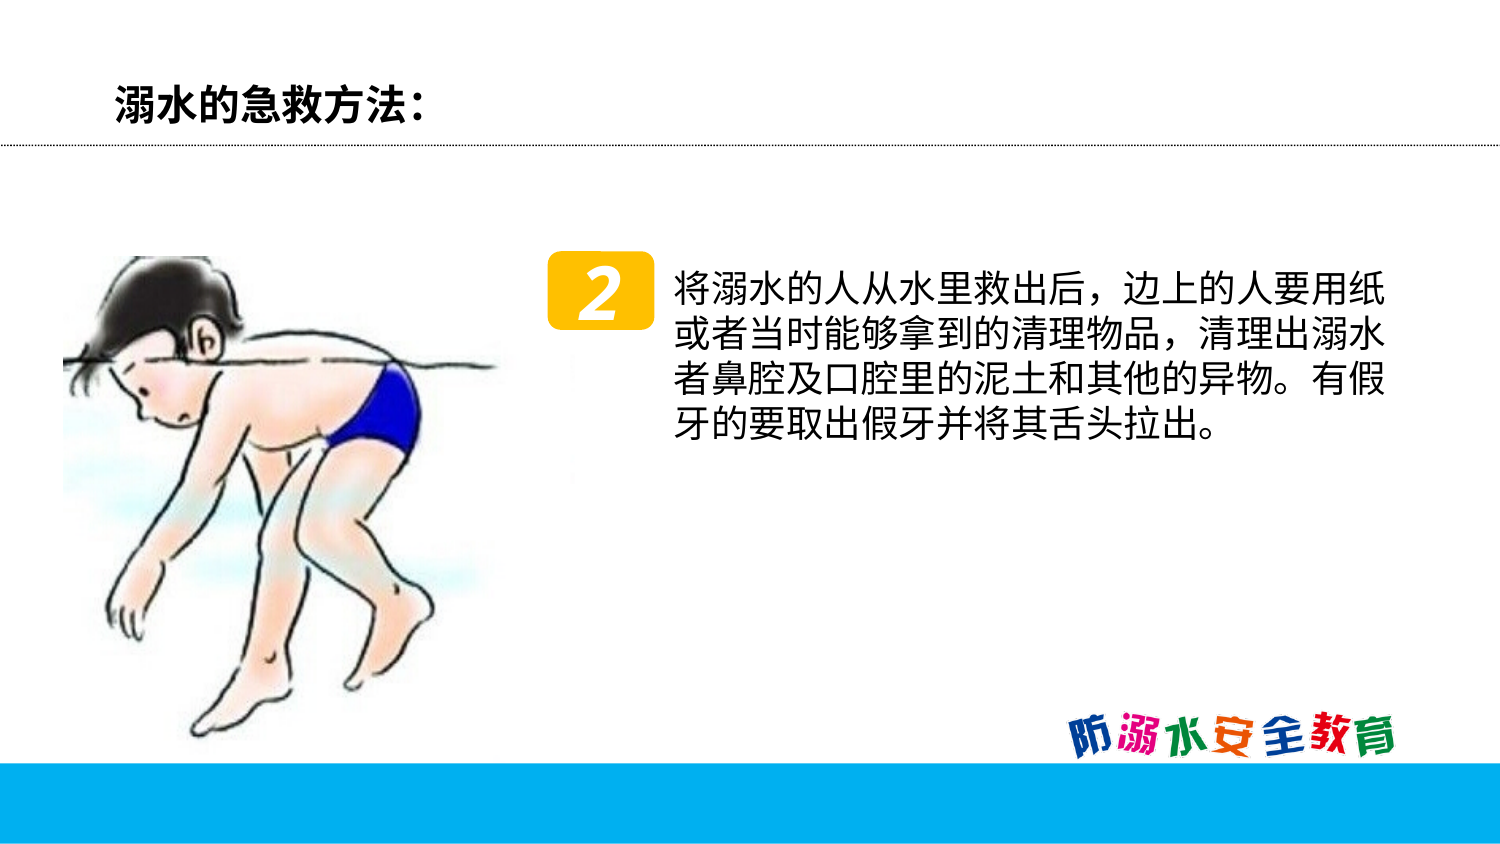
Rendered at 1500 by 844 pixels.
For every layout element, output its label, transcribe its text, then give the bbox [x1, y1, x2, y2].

text_box 将溺水的人从水里救出后，边上的人要用纸或者当时能够拿到的清理物品，清理出溺水者鼻腔及口腔里的泥土和其他的异物。有假牙的要取出假牙并将其舌头拉出。 [659, 257, 1410, 453]
picture [62, 154, 575, 763]
text_box [0, 763, 1500, 844]
text_box 2 [580, 251, 655, 330]
text_box 溺水的急救方法： [100, 71, 538, 137]
picture [1045, 671, 1449, 763]
